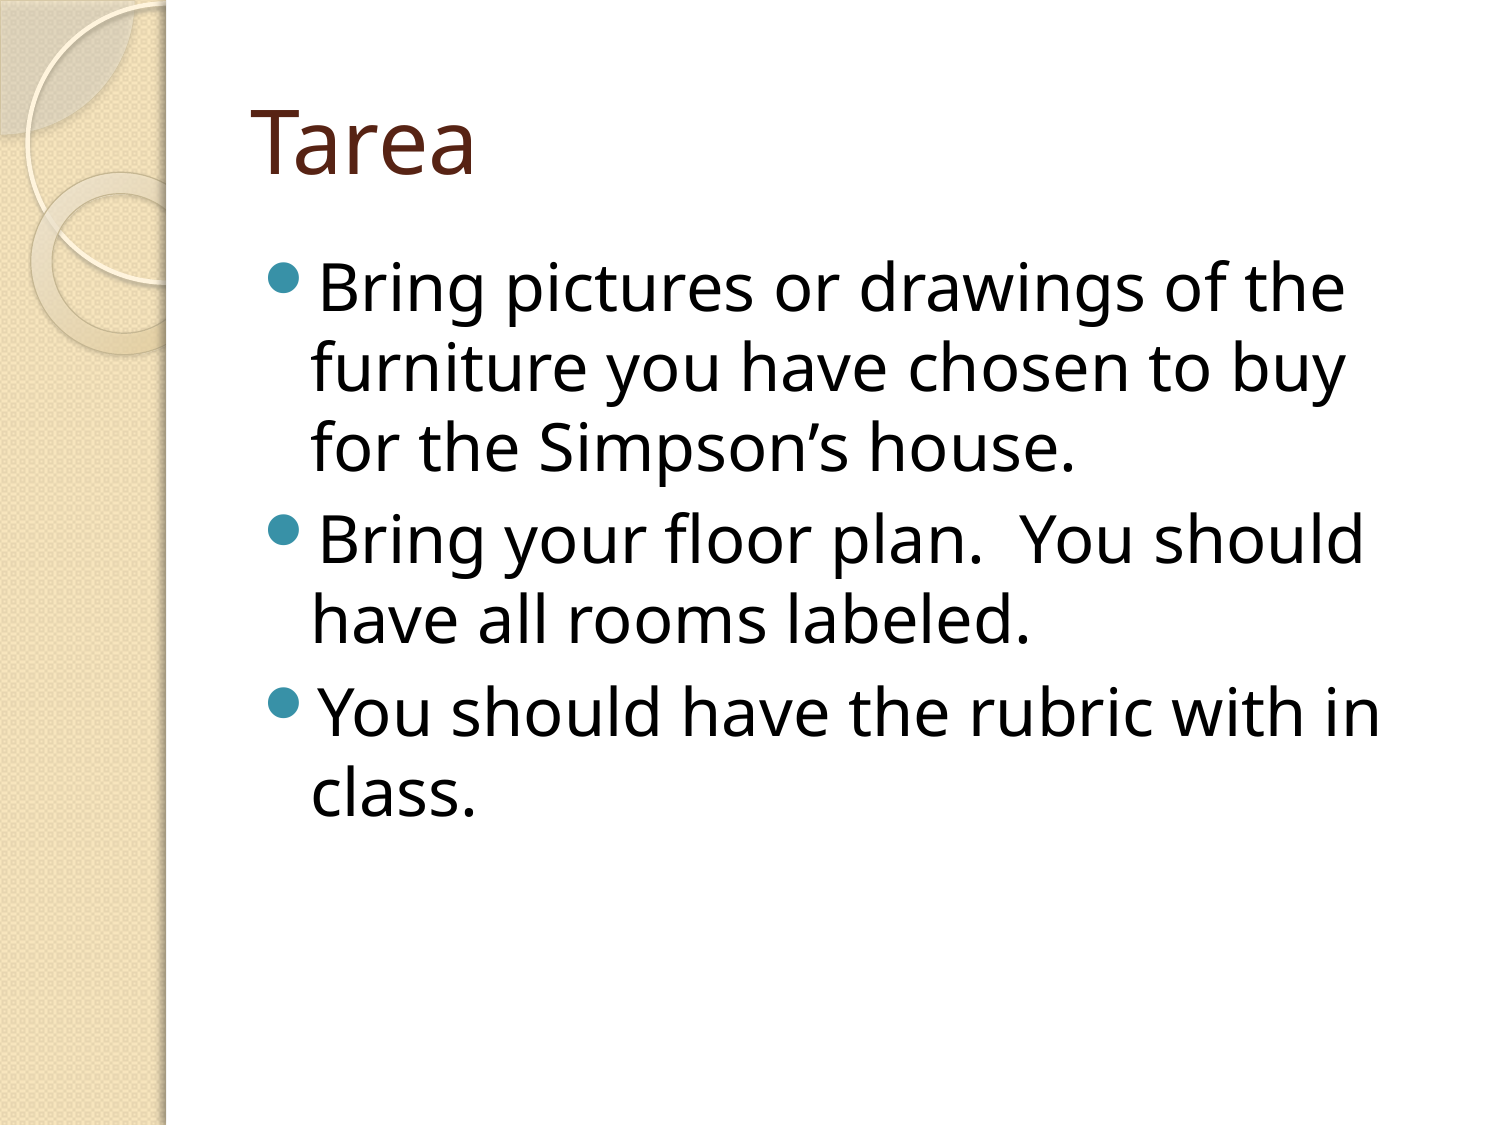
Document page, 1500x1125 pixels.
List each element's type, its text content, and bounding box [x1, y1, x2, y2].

title Tarea [235, 45, 1466, 233]
list Bring pictures or drawings of the furniture you have chosen to buy for the Simpson’s house. Bring your floor plan. You should have all rooms labeled. You should have the rubric with in class. [235, 237, 1466, 1025]
